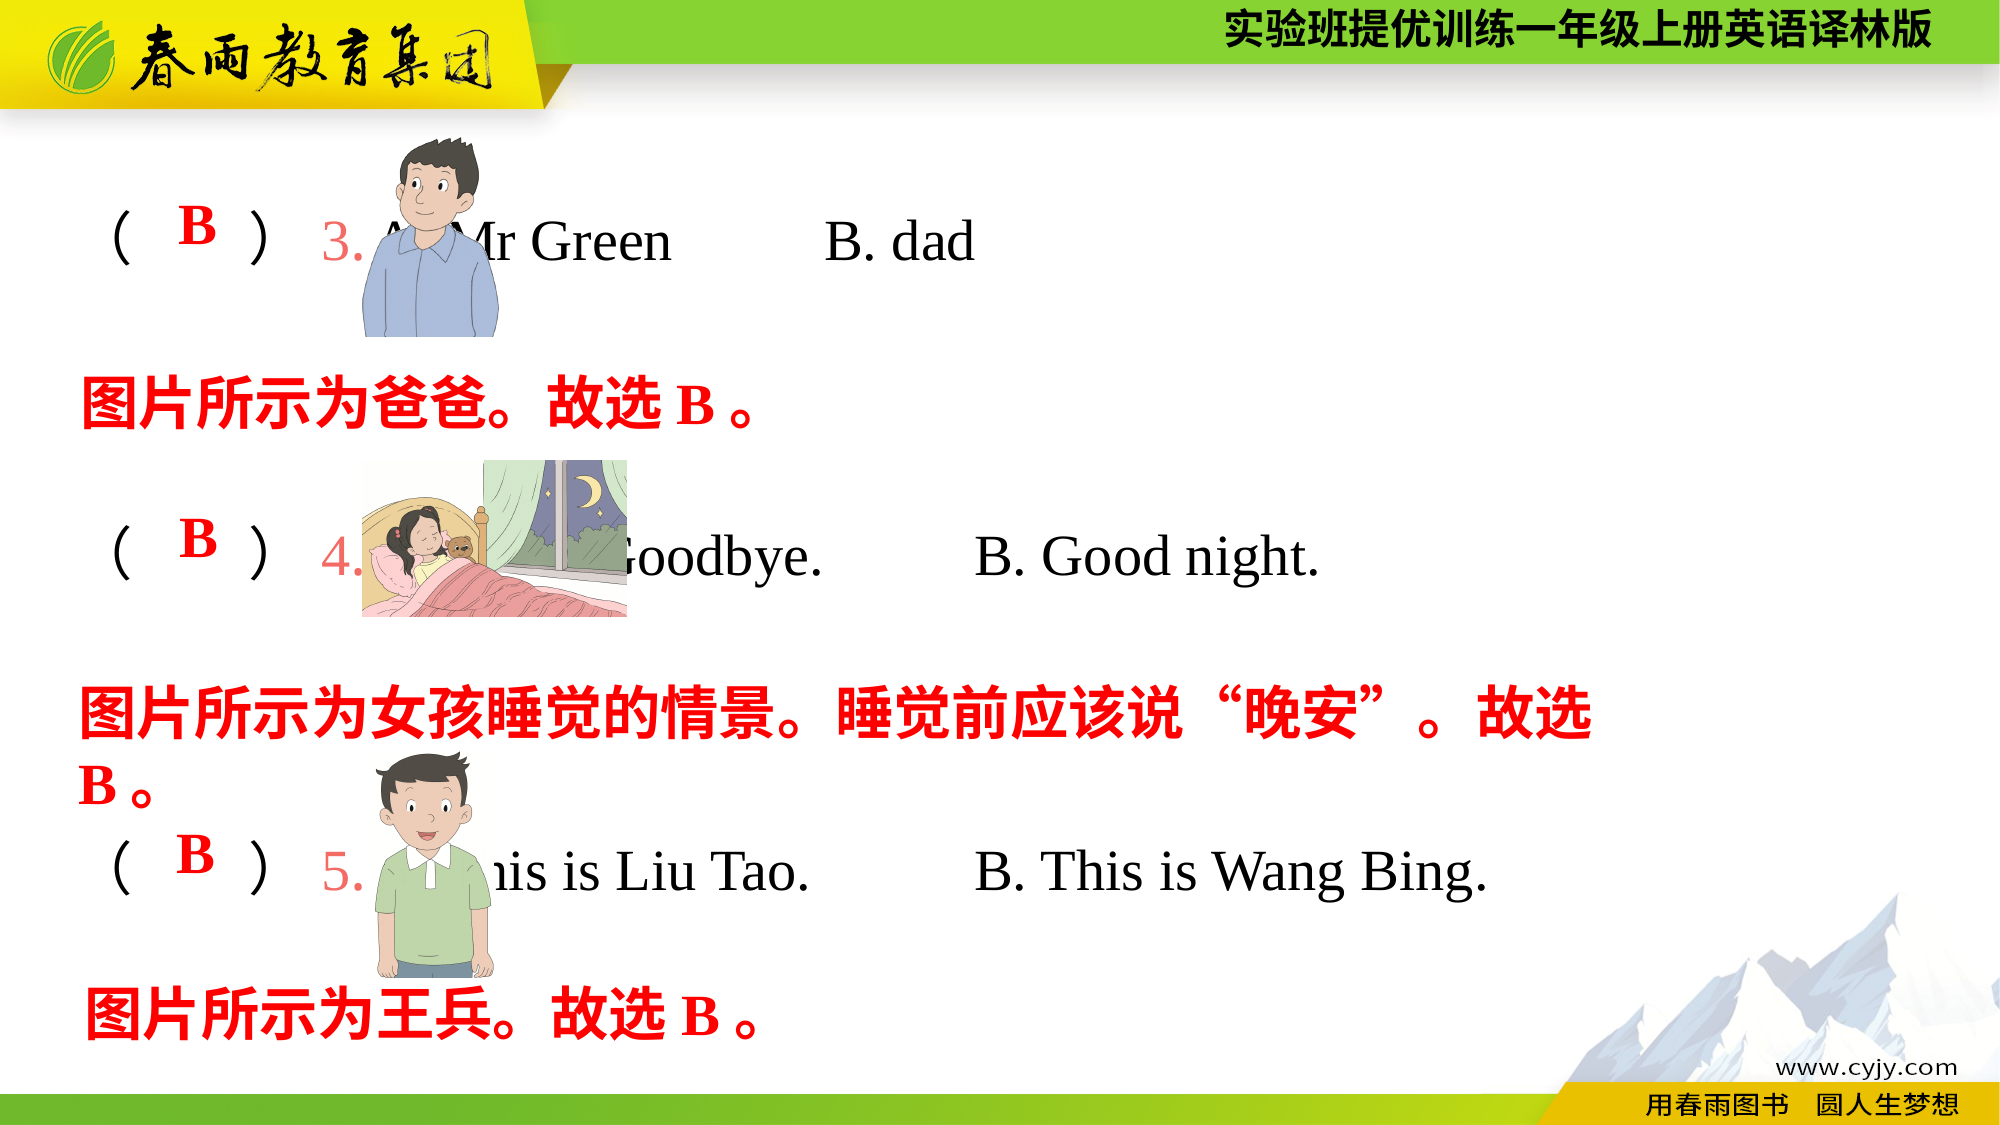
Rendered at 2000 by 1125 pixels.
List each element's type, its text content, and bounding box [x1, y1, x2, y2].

picture [0, 0, 2000, 1125]
text_box 图片所示为女孩睡觉的情景。睡觉前应该说“晚安”。故选B。 [63, 668, 1733, 824]
text_box B [163, 178, 232, 264]
text_box 图片所示为爸爸。故选B。 [65, 358, 803, 444]
text_box B [161, 807, 231, 893]
list （ ）3. A. Mr Green B. dad （ ）4. A. Goodbye. B. Good night. （ ）5. A. This is Liu Tao. B. This is Wang Bing. [59, 159, 1944, 917]
text_box 图片所示为王兵。故选B。 [70, 969, 808, 1055]
text_box B [164, 491, 233, 577]
